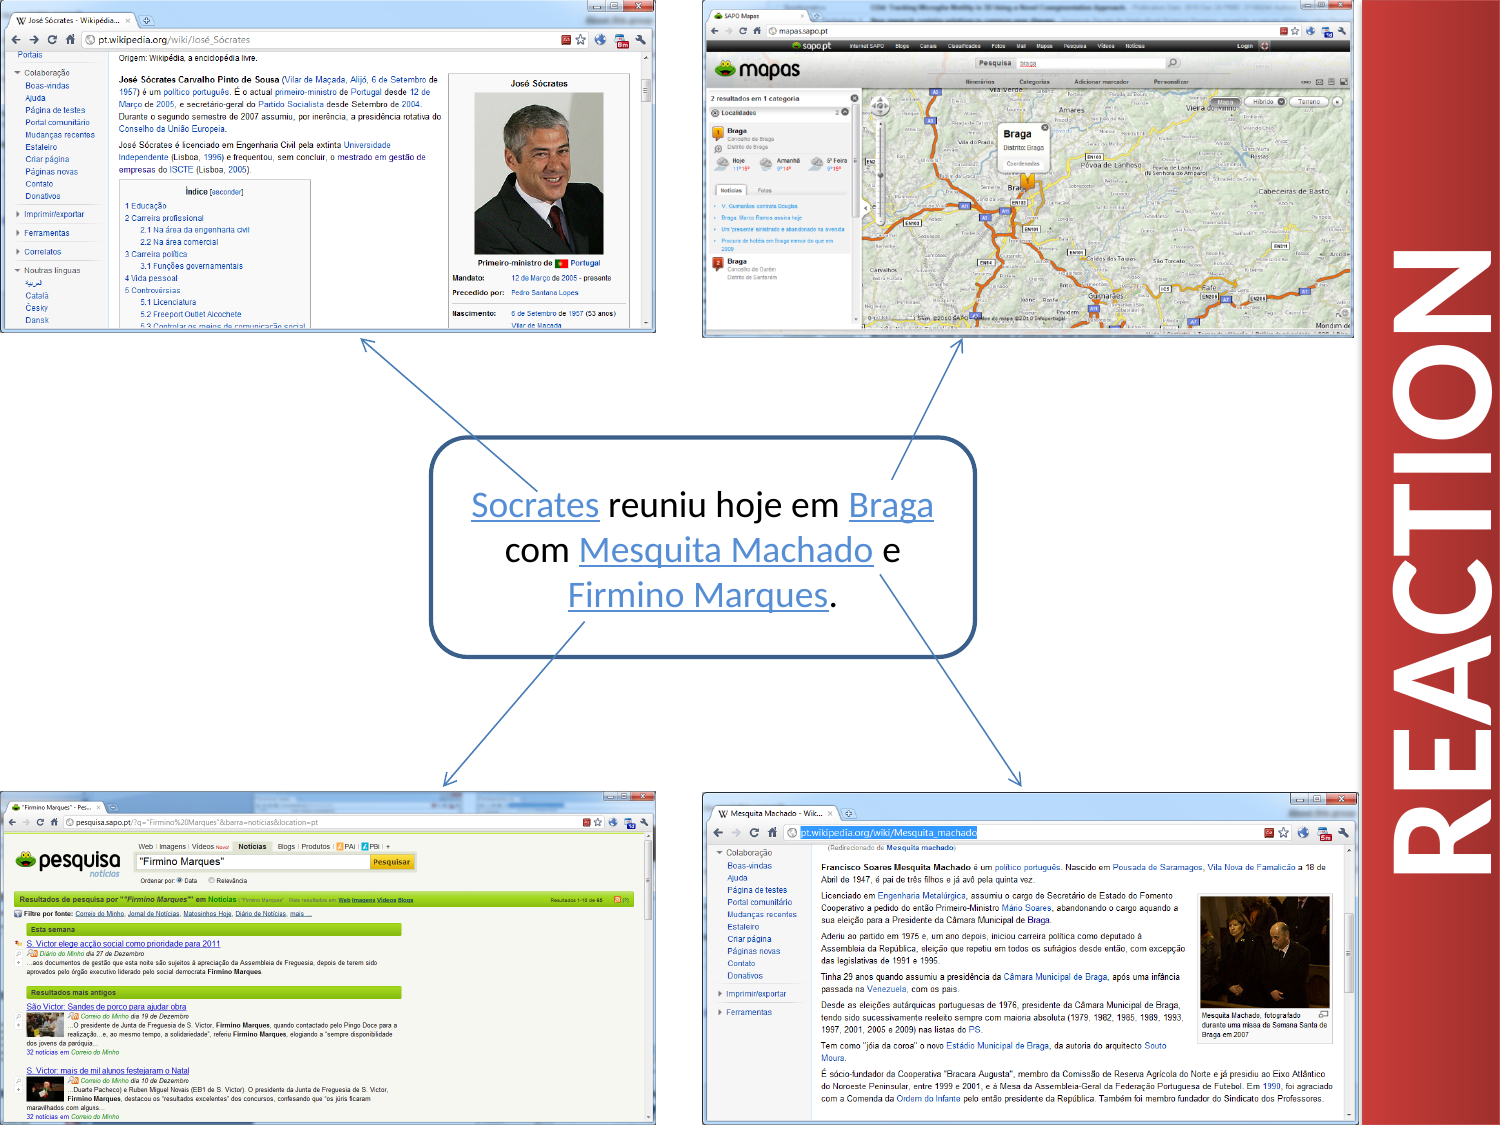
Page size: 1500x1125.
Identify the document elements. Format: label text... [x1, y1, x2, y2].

picture [702, 0, 1354, 339]
picture [702, 791, 1359, 1125]
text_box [359, 337, 538, 492]
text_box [430, 633, 597, 776]
picture [0, 791, 656, 1125]
text_box Socrates reuniu hoje em Braga com Mesquita Machado e Firmino Marques. [428, 435, 978, 660]
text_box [844, 609, 1058, 752]
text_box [855, 373, 999, 445]
picture [0, 0, 656, 334]
